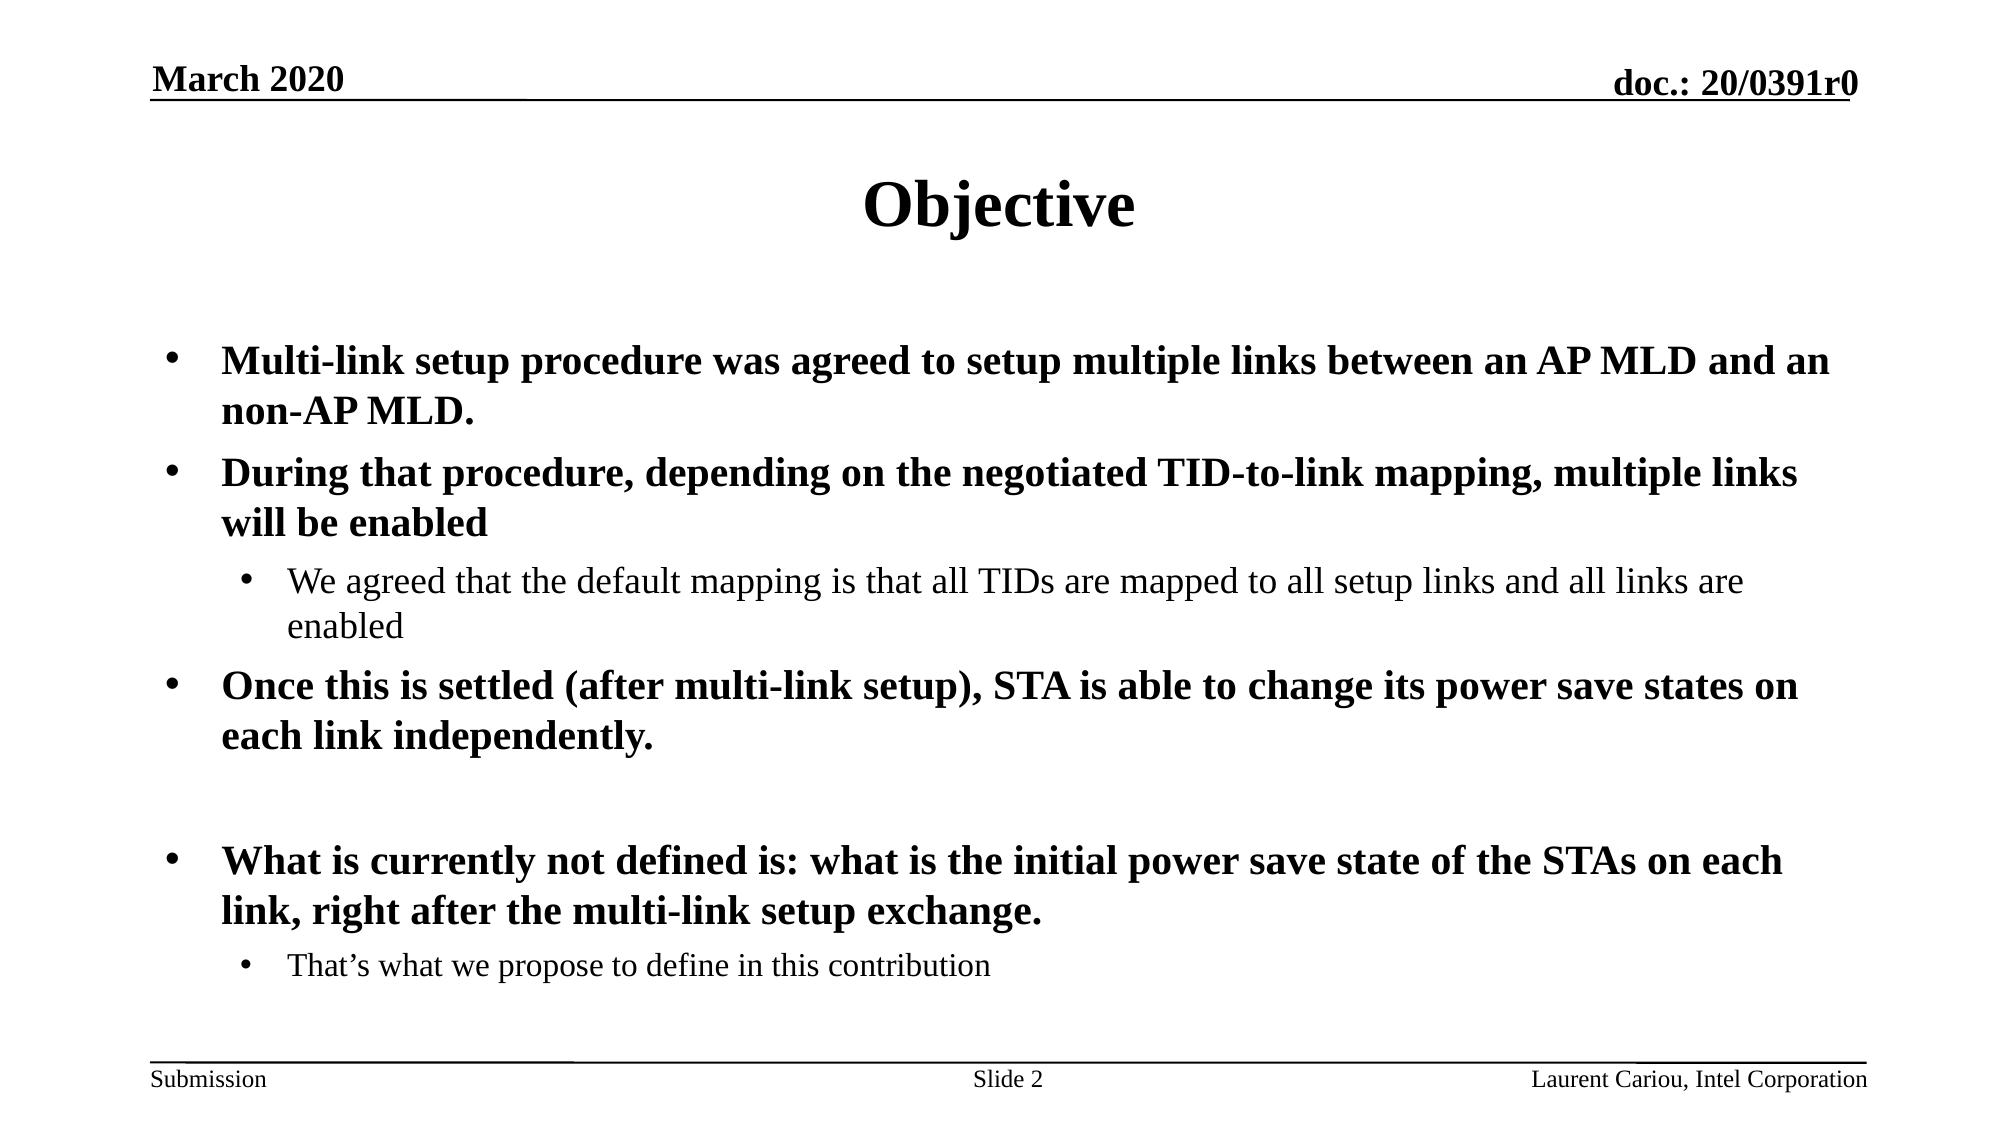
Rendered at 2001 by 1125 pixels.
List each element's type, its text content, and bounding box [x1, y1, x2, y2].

list Multi-link setup procedure was agreed to setup multiple links between an AP MLD and an non-AP MLD. During that procedure, depending on the negotiated TID-to-link mapping, multiple links will be enabled We agreed that the default mapping is that all TIDs are mapped to all setup links and all links are enabled Once this is settled (after multi-link setup), STA is able to change its power save states on each link independently. What is currently not defined is: what is the initial power save state of the STAs on each link, right after the multi-link setup exchange. That’s what we propose to define in this contribution [149, 324, 1850, 1000]
footer Laurent Cariou, Intel Corporation [1171, 1061, 1869, 1093]
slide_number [152, 54, 563, 100]
slide_number Slide 2 [950, 1061, 1067, 1123]
title Objective [149, 112, 1850, 288]
